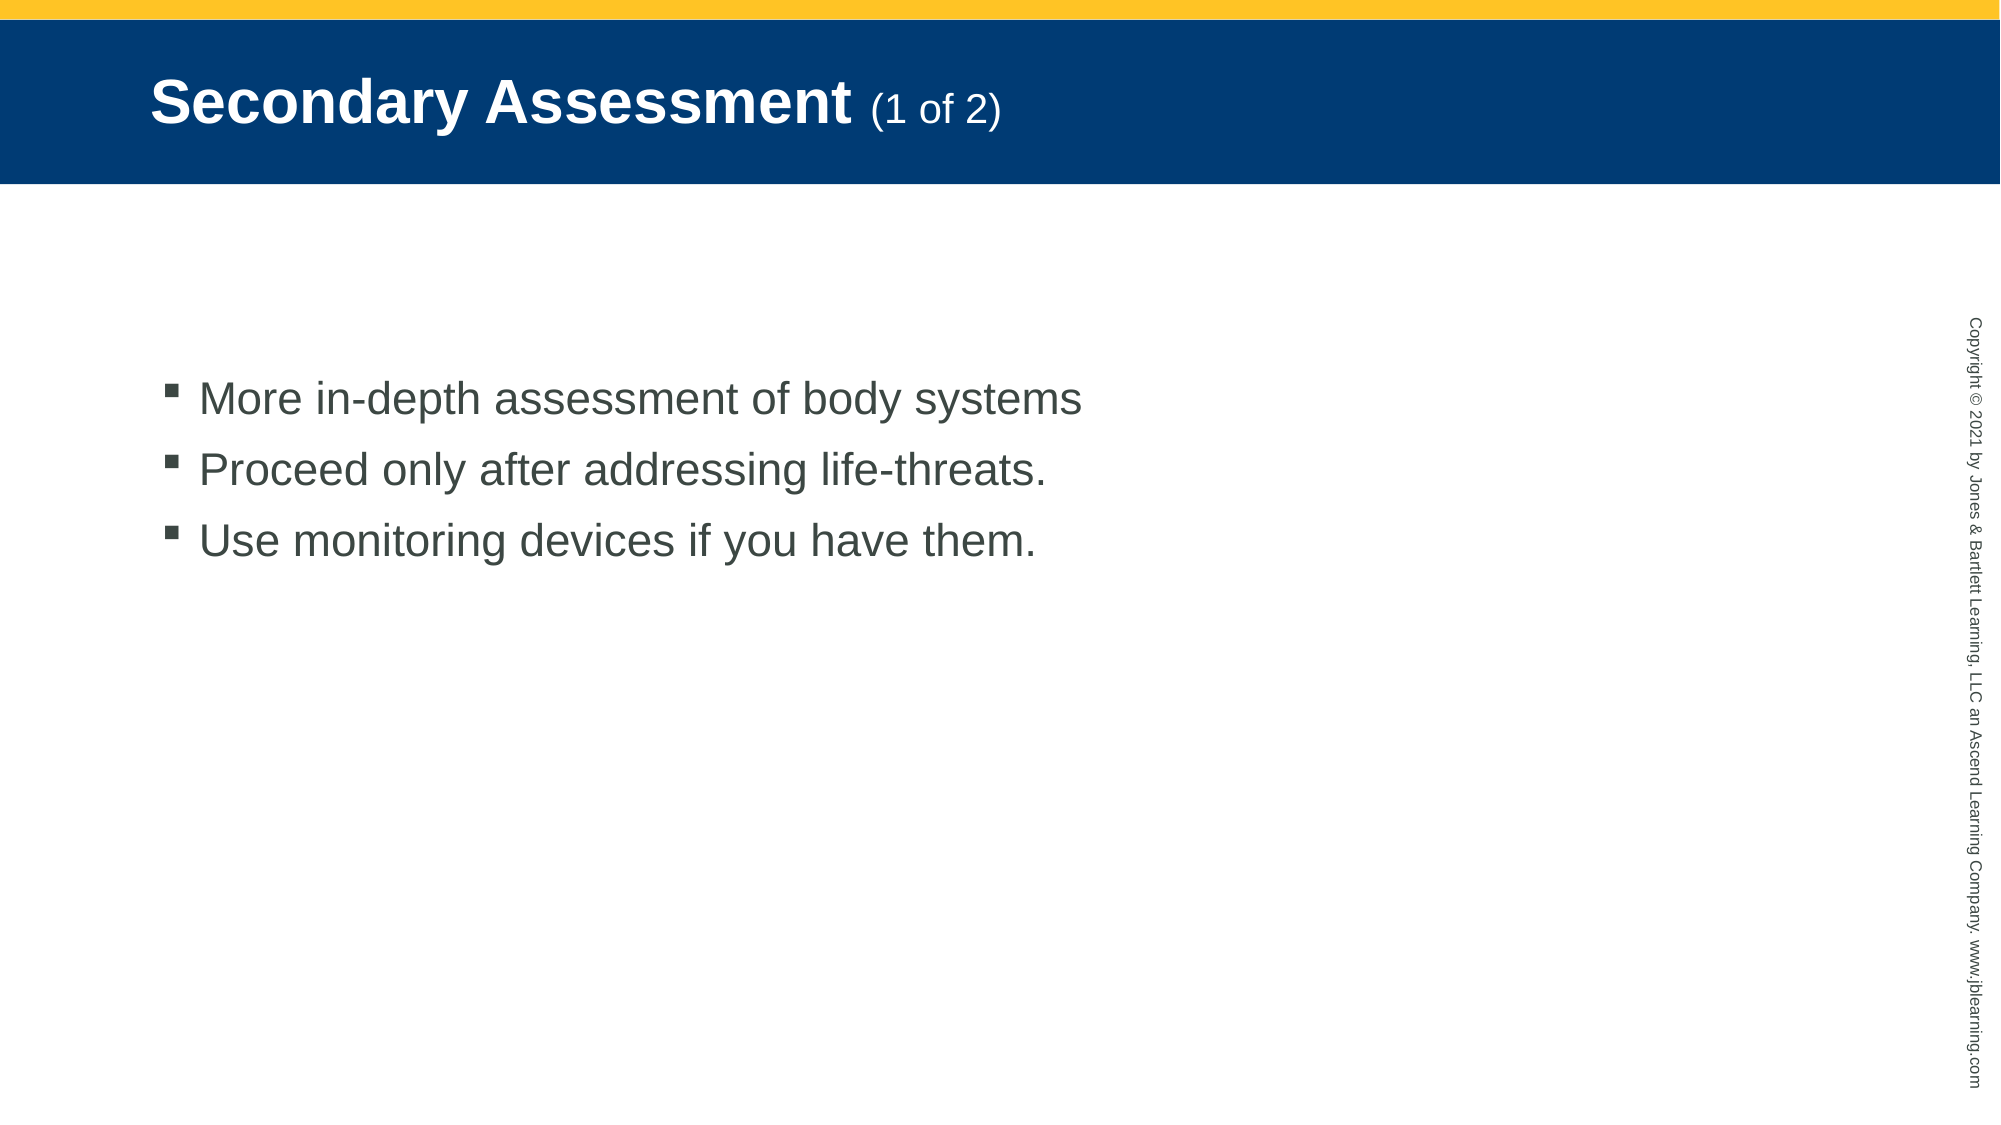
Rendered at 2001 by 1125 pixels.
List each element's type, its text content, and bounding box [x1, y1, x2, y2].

title Secondary Assessment (1 of 2) [0, 19, 2000, 185]
list More in-depth assessment of body systems Proceed only after addressing life-threats. Use monitoring devices if you have them. [146, 361, 1859, 1016]
